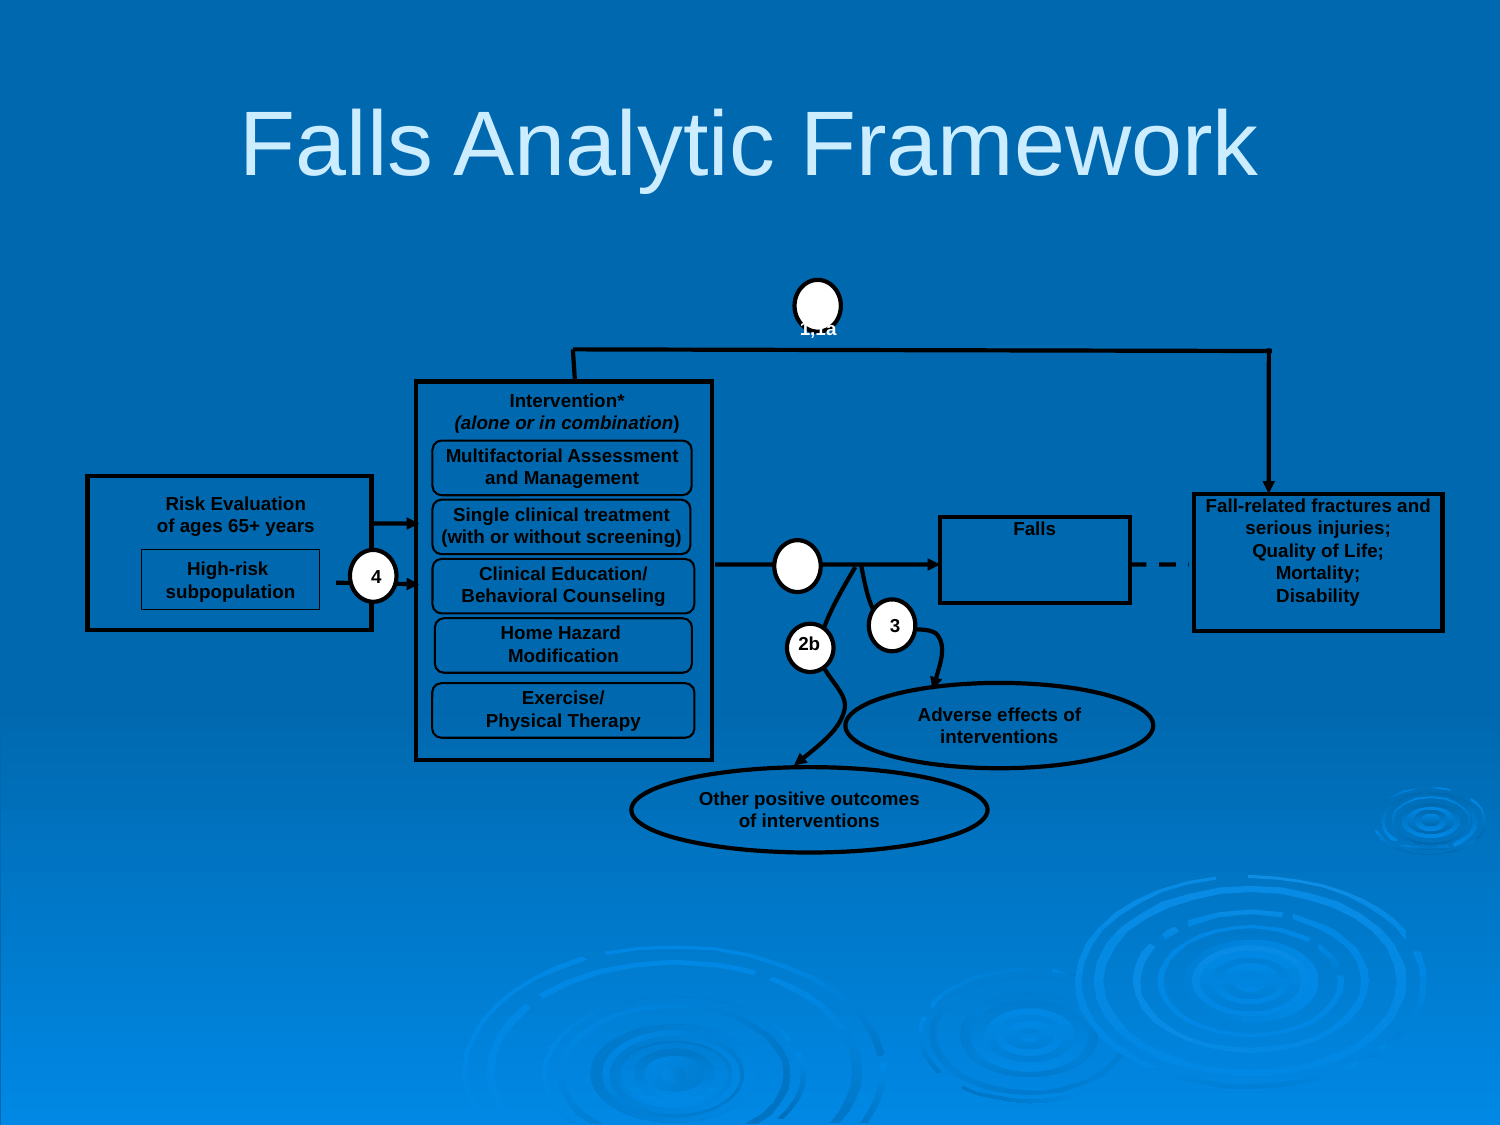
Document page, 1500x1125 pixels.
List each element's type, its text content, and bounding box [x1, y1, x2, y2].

text_box 1,1a [787, 287, 863, 317]
text_box [801, 279, 834, 287]
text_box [87, 324, 1443, 853]
text_box 1,1a [787, 318, 863, 323]
title Falls Analytic Framework [74, 45, 1426, 233]
